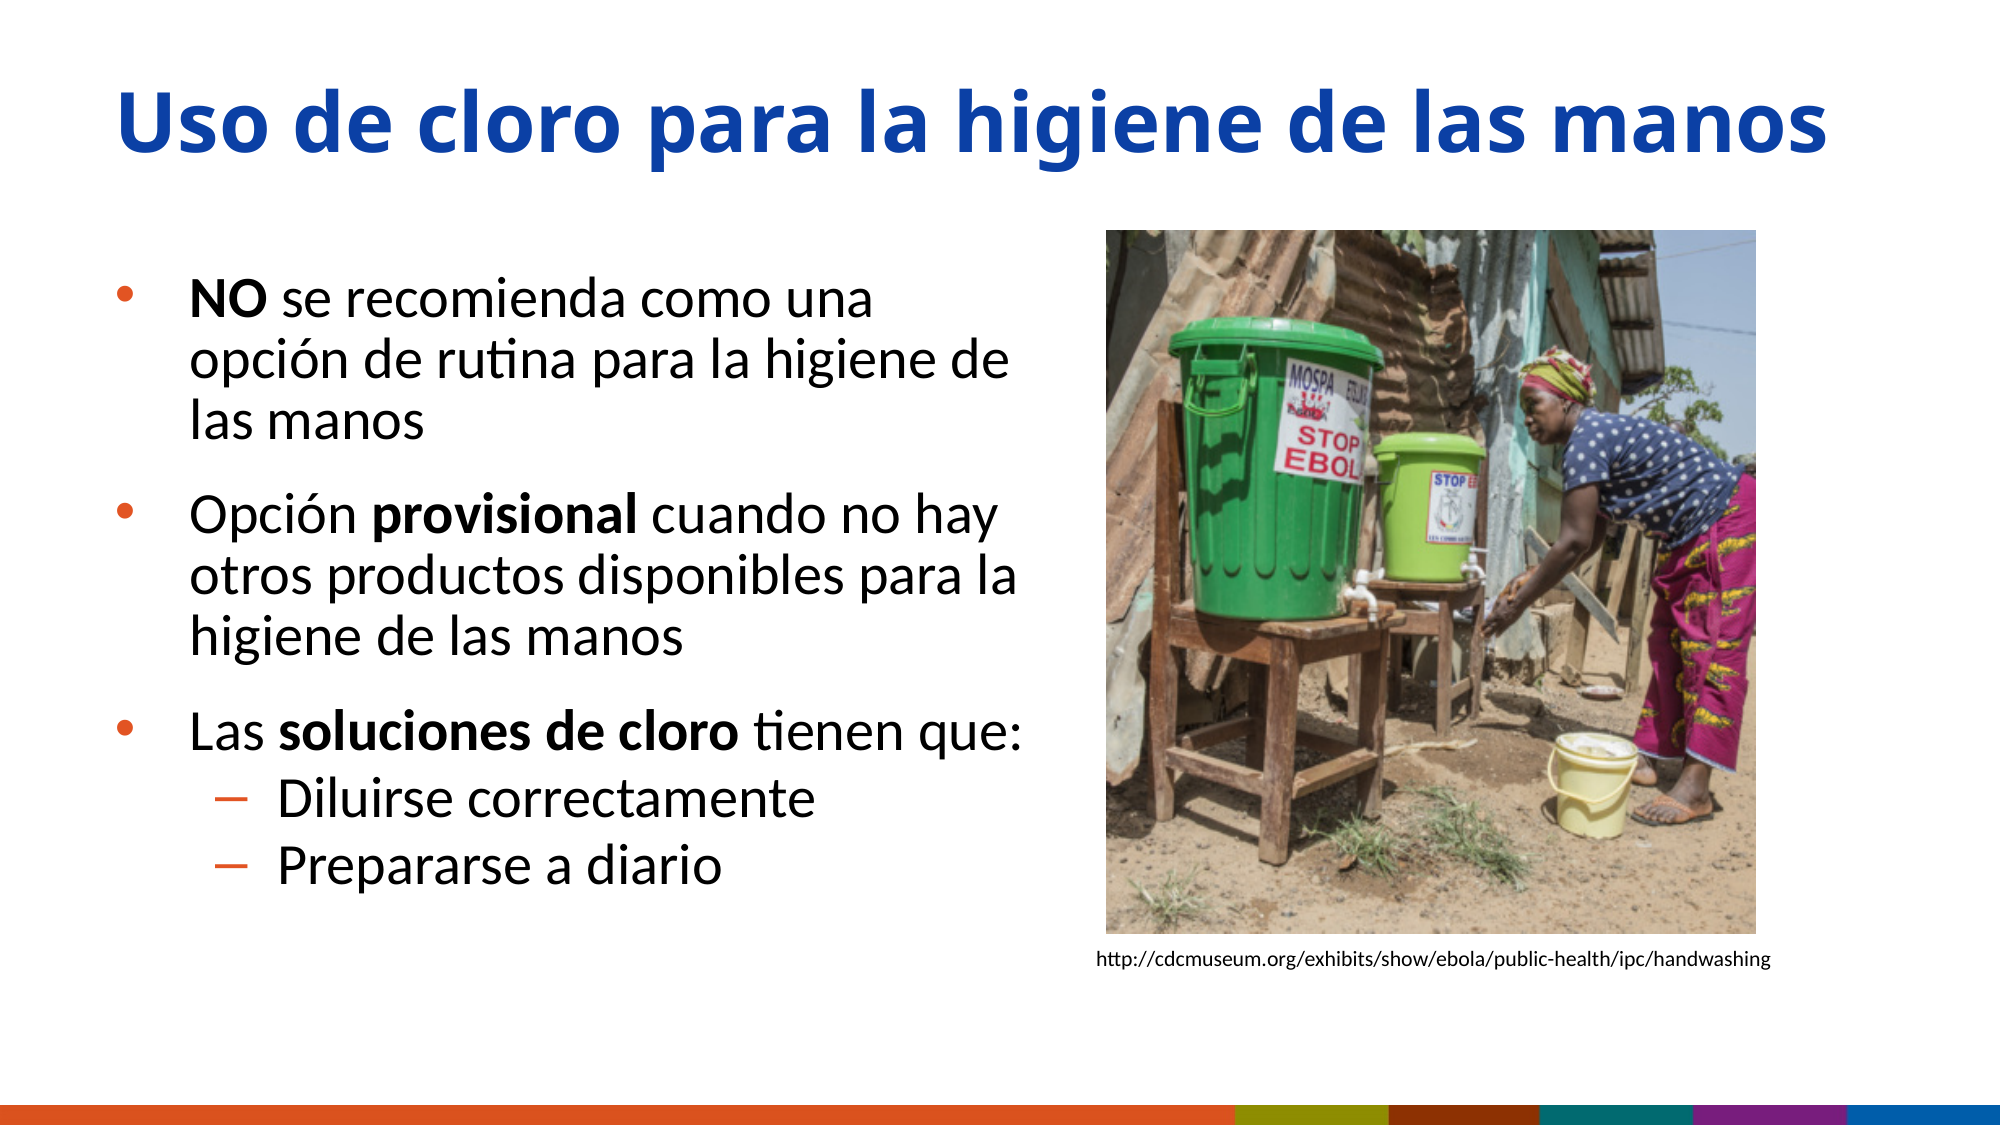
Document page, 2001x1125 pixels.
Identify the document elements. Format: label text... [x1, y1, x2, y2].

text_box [1081, 230, 1860, 985]
list NO se recomienda como una opción de rutina para la higiene de las manos Opción provisional cuando no hay otros productos disponibles para la higiene de las manos Las soluciones de cloro tienen que: Diluirse correctamente Prepararse a diario [99, 260, 1050, 985]
title Uso de cloro para la higiene de las manos [99, 0, 1900, 177]
picture [0, 1105, 2000, 1125]
